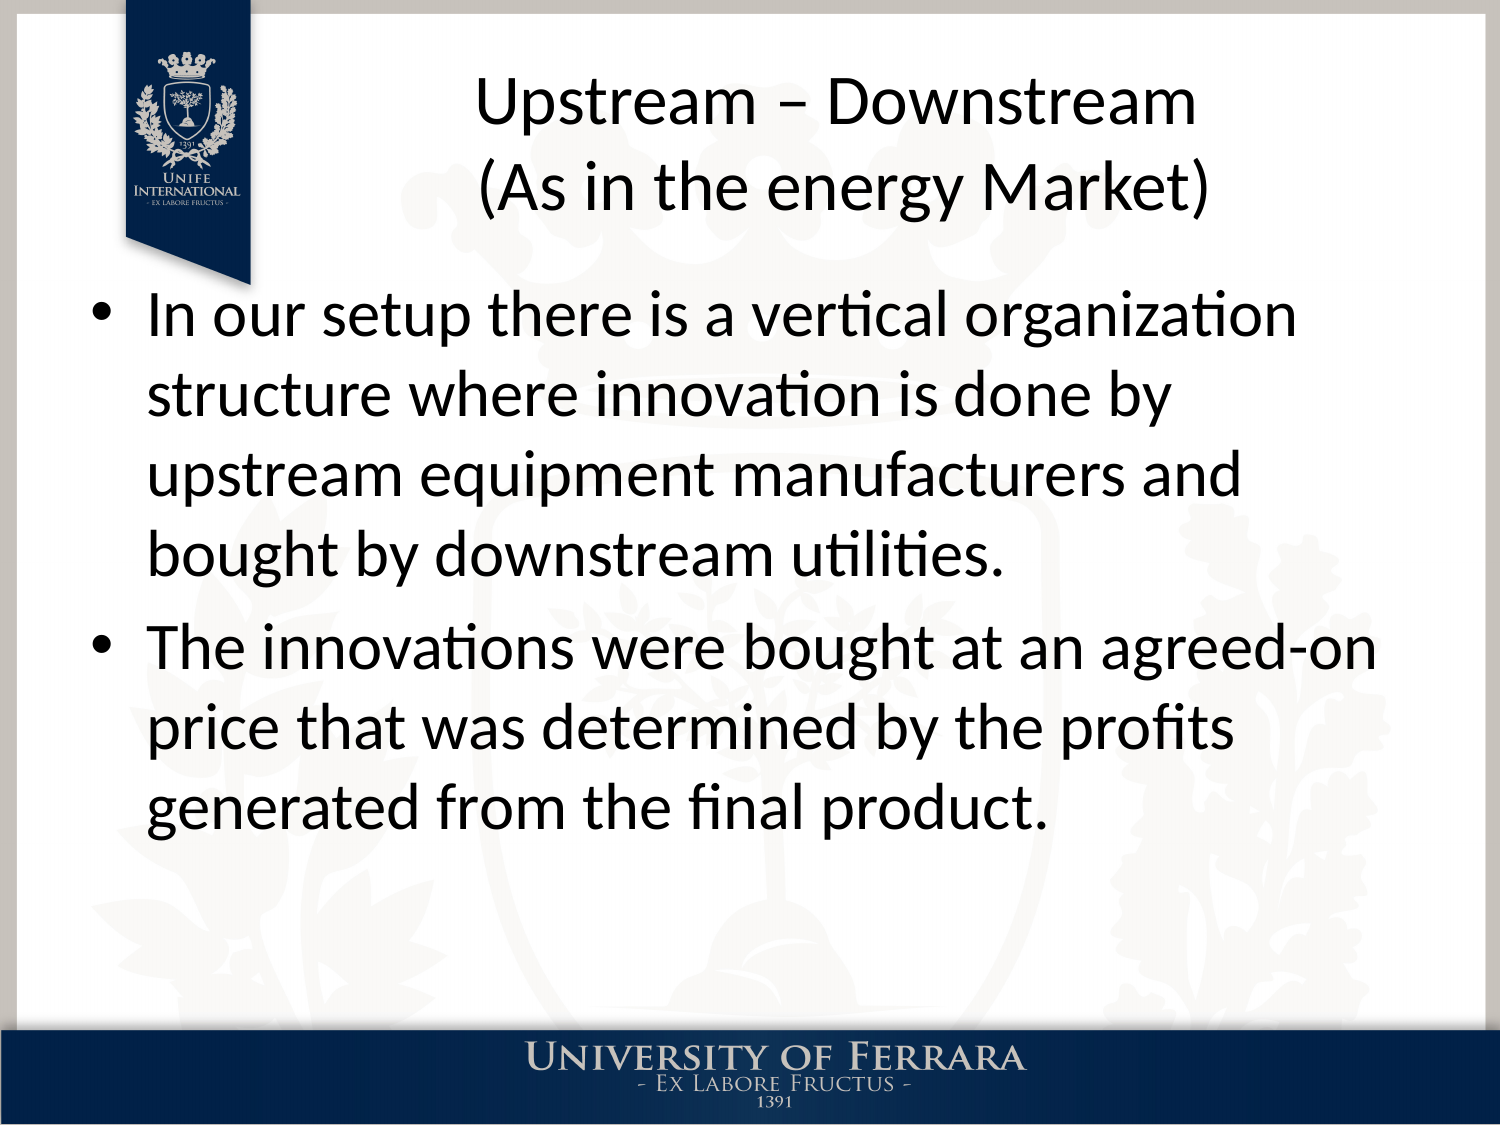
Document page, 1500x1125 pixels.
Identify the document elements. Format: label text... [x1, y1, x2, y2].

picture [0, 0, 1500, 1125]
title Upstream – Downstream (As in the energy Market) [264, 45, 1425, 233]
list In our setup there is a vertical organization structure where innovation is done by upstream equipment manufacturers and bought by downstream utilities. The innovations were bought at an agreed-on price that was determined by the profits generated from the final product. [75, 262, 1425, 1005]
